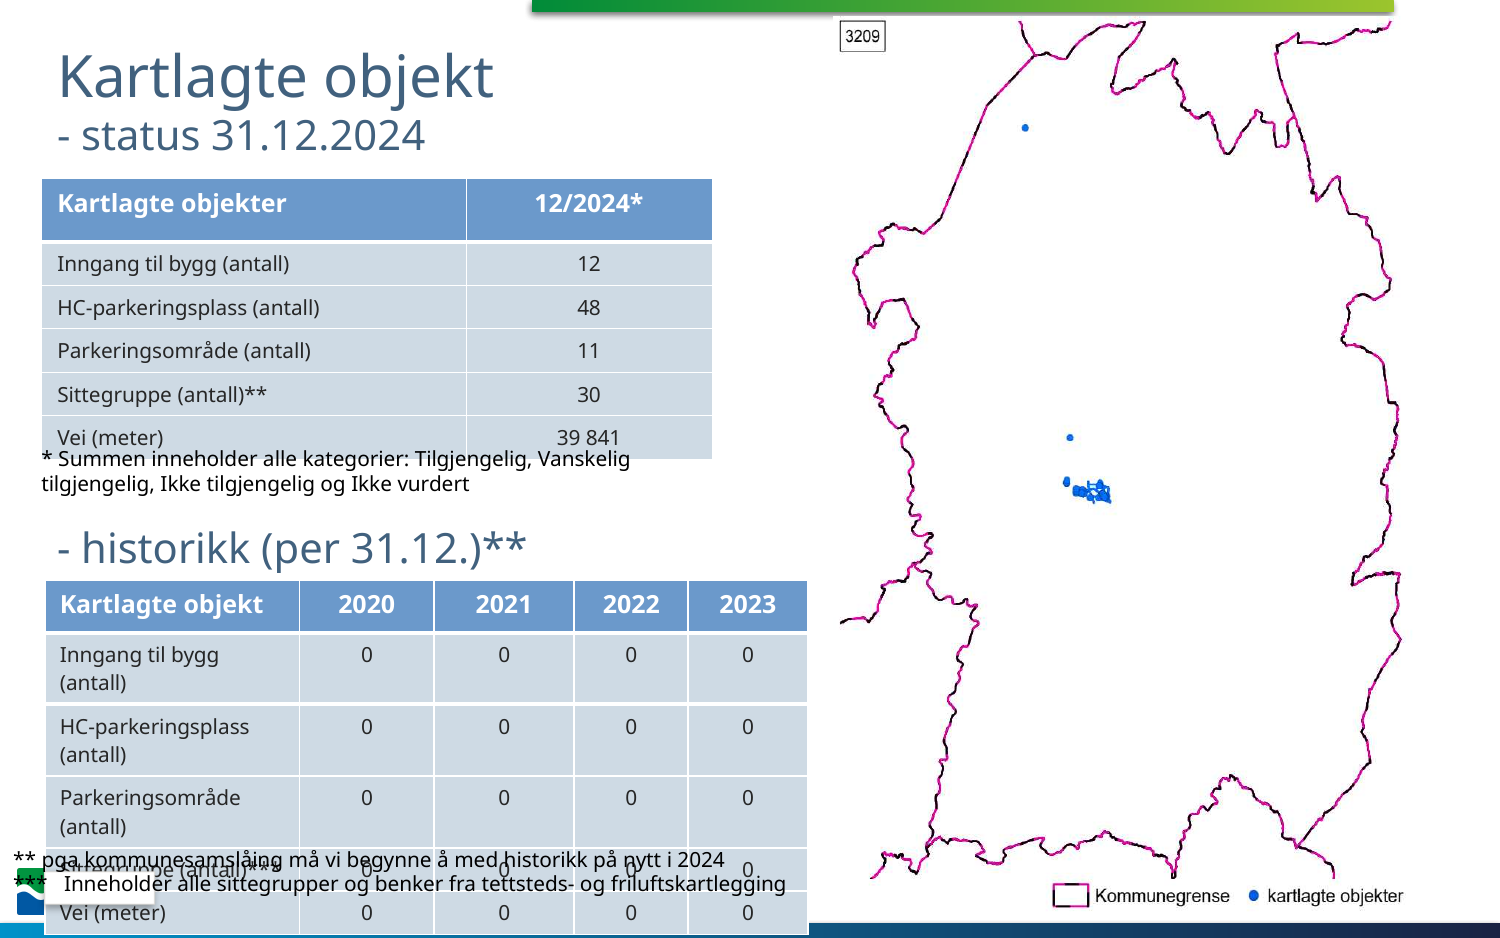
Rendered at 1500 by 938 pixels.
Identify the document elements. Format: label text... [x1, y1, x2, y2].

table_cell 0 [689, 635, 807, 702]
table_cell 0 [300, 777, 433, 838]
text_box * Summen inneholder alle kategorier: Tilgjengelig, Vanskelig tilgjengelig, Ikke tilgjengelig og Ikke vurdert [26, 438, 711, 504]
table_cell 0 [802, 849, 807, 890]
table_cell HC-parkeringsplass (antall) [42, 286, 466, 328]
table_cell Parkeringsområde (antall) [42, 329, 466, 372]
table_cell HC-parkeringsplass (antall) [46, 706, 299, 775]
table_cell 0 [300, 706, 433, 775]
text_box ** pga kommunesamslåing må vi begynne å med historikk på nytt i 2024 *** Inneholder alle sittegrupper og benker fra tettsteds- og friluftskartlegging [0, 838, 802, 904]
table_header 2022 [575, 581, 687, 631]
table_cell 0 [689, 706, 807, 775]
table_cell Inngang til bygg (antall) [42, 244, 466, 285]
table_cell 0 [575, 635, 687, 702]
table_cell 11 [467, 329, 712, 372]
table_cell Inngang til bygg (antall) [46, 635, 299, 702]
table_cell 0 [575, 706, 687, 775]
table_cell 39 841 [467, 416, 712, 459]
text_box - historikk (per 31.12.)** [42, 496, 828, 580]
table_cell 0 [300, 635, 433, 702]
picture [833, 16, 1419, 913]
table_cell 48 [467, 286, 712, 328]
table_header 2023 [689, 581, 807, 631]
text_box Kartlagte objekt - status 31.12.2024 [42, 24, 828, 167]
table_cell 0 [300, 904, 433, 934]
table_cell 0 [689, 892, 807, 934]
table_cell 0 [435, 706, 573, 775]
table_header Kartlagte objekter [42, 179, 466, 240]
table_cell 0 [435, 777, 573, 838]
table_cell 30 [467, 373, 712, 415]
table_cell 0 [575, 777, 687, 838]
table_cell 0 [435, 635, 573, 702]
table_header 12/2024* [467, 179, 712, 240]
table_cell Vei (meter) [46, 904, 299, 934]
table_cell 0 [575, 904, 687, 934]
table_cell Sittegruppe (antall)** [42, 373, 466, 415]
table_header 2021 [435, 581, 573, 631]
table_header Kartlagte objekt [46, 581, 299, 631]
table_cell 0 [689, 777, 807, 847]
table_cell Vei (meter) [42, 416, 466, 438]
table_header 2020 [300, 581, 433, 631]
table_cell 0 [435, 904, 573, 934]
table_cell 12 [467, 244, 712, 285]
table_cell Parkeringsområde (antall) [46, 777, 299, 838]
